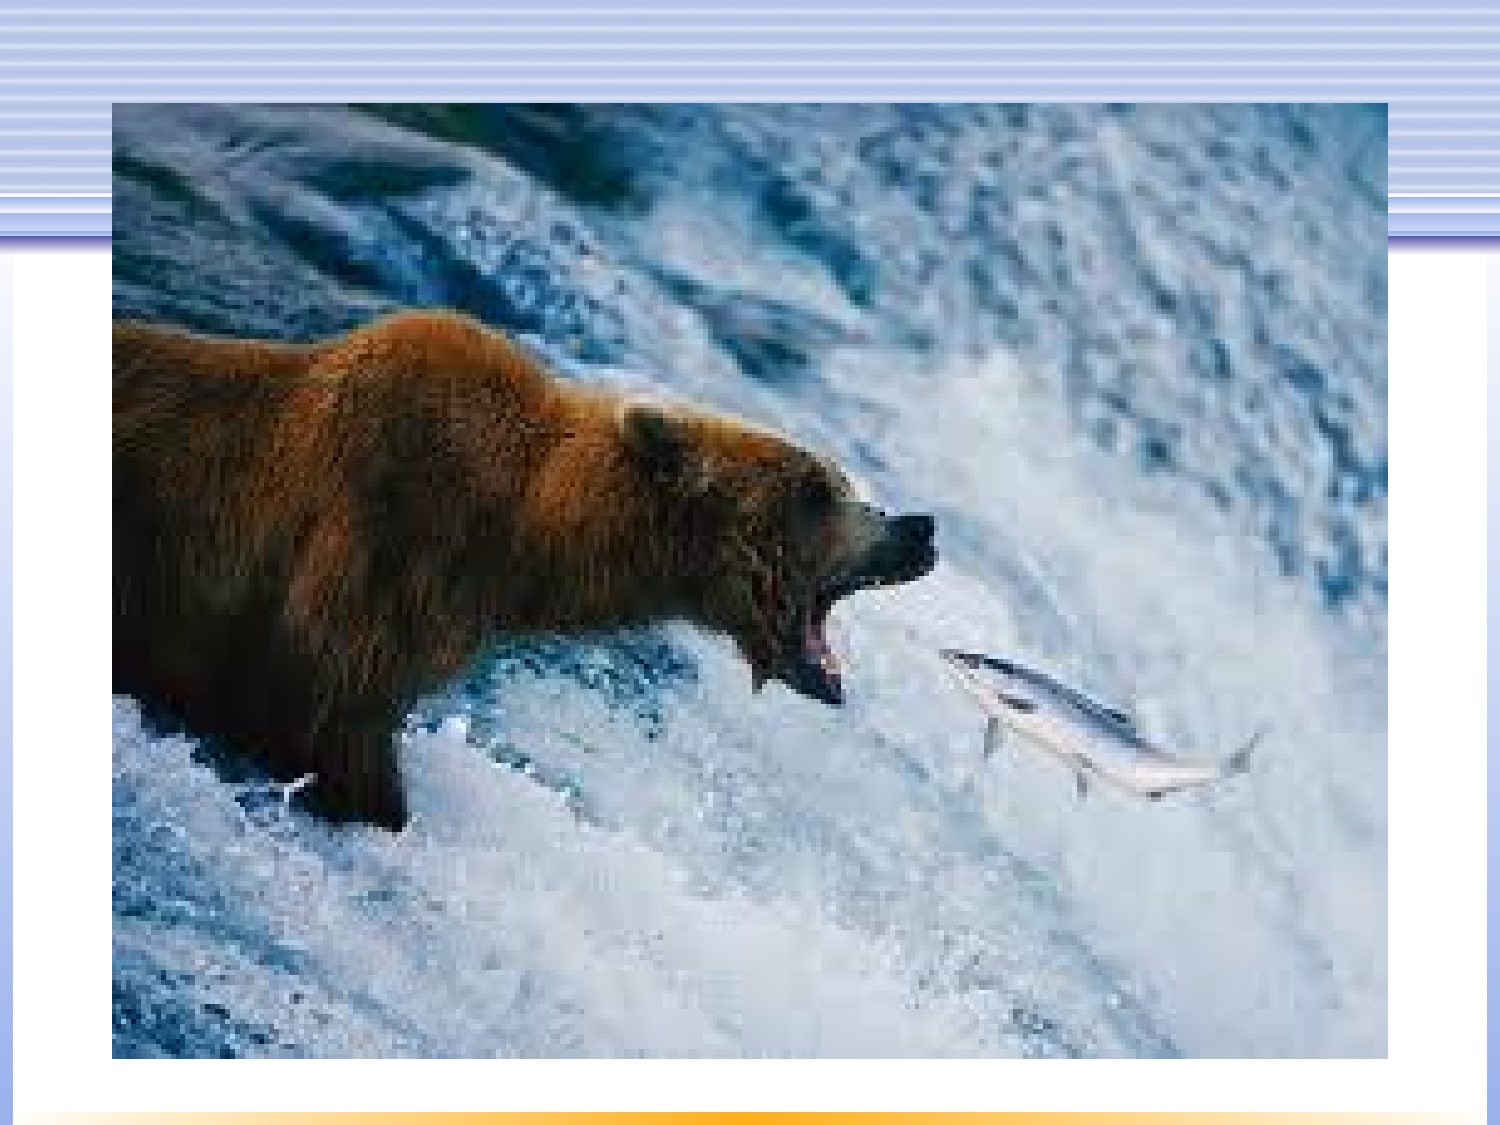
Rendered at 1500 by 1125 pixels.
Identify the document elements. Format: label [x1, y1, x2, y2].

picture [0, 0, 1500, 1059]
title [785, 1112, 789, 1125]
